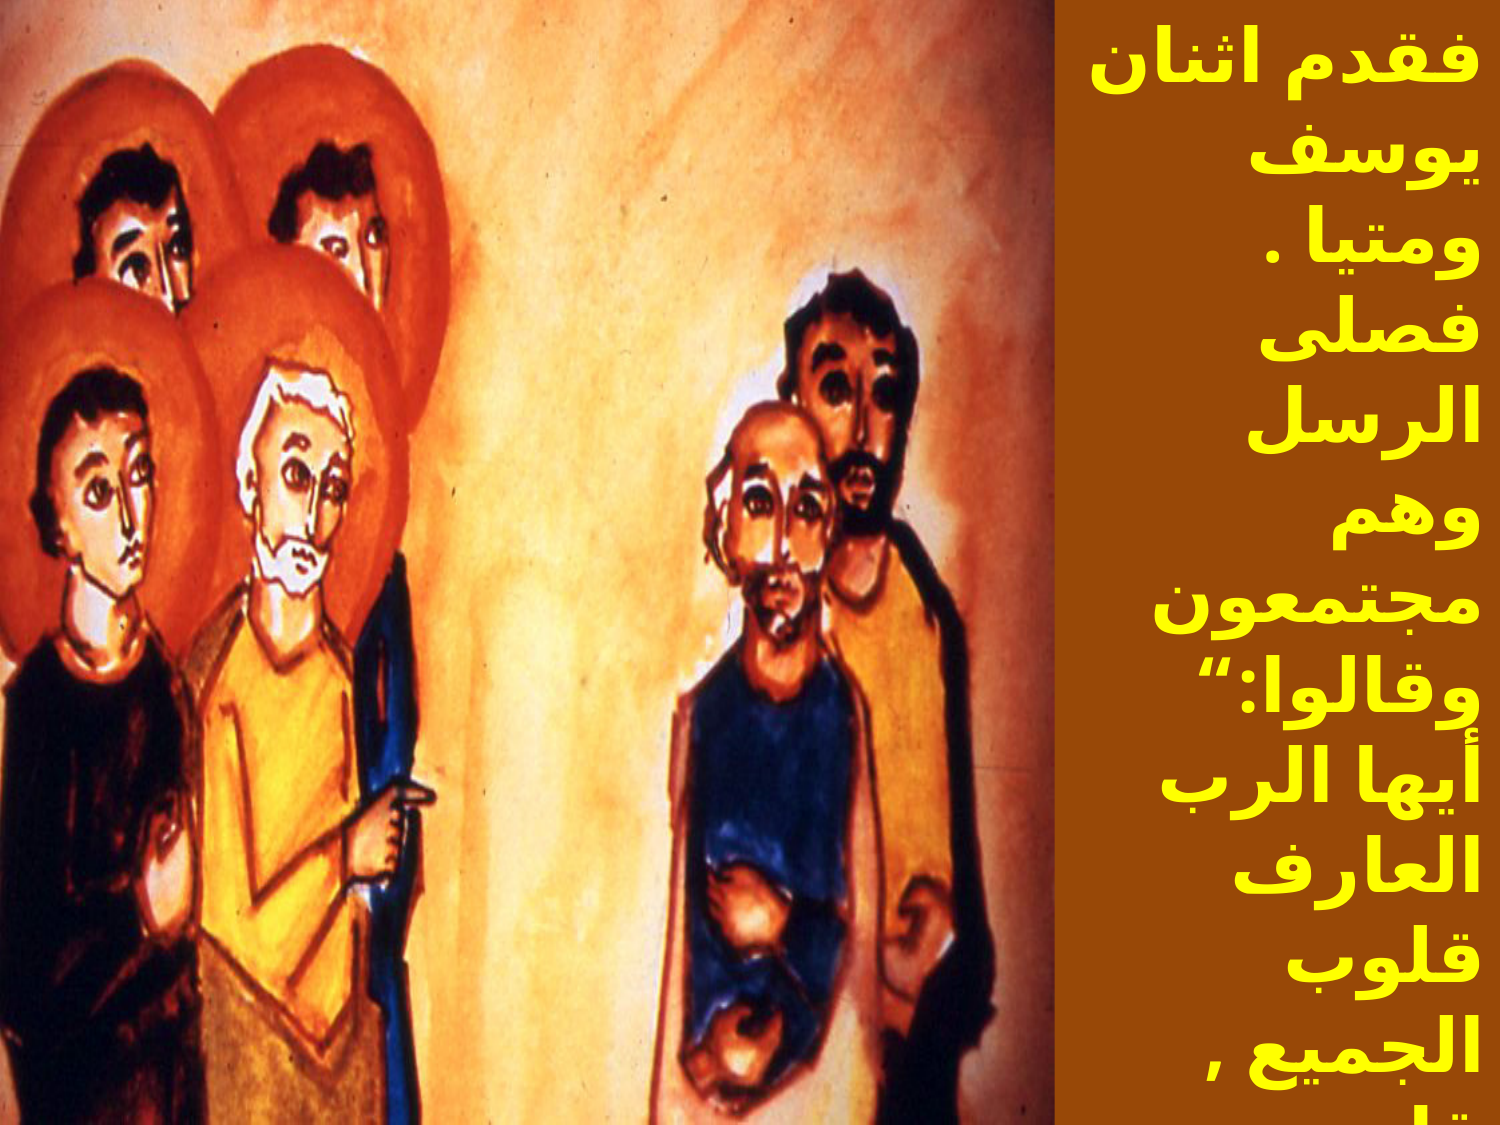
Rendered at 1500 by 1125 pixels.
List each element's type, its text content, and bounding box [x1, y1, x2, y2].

text_box فقدم اثنان يوسف ومتيا . فصلى الرسل وهم مجتمعون وقالوا:“ أيها الرب العارف قلوب الجميع , قل من تختار من هذين ”. فوقعت القرعة على متيا وصار من الرسل. [1056, 0, 1500, 1125]
picture [0, 0, 1055, 1125]
